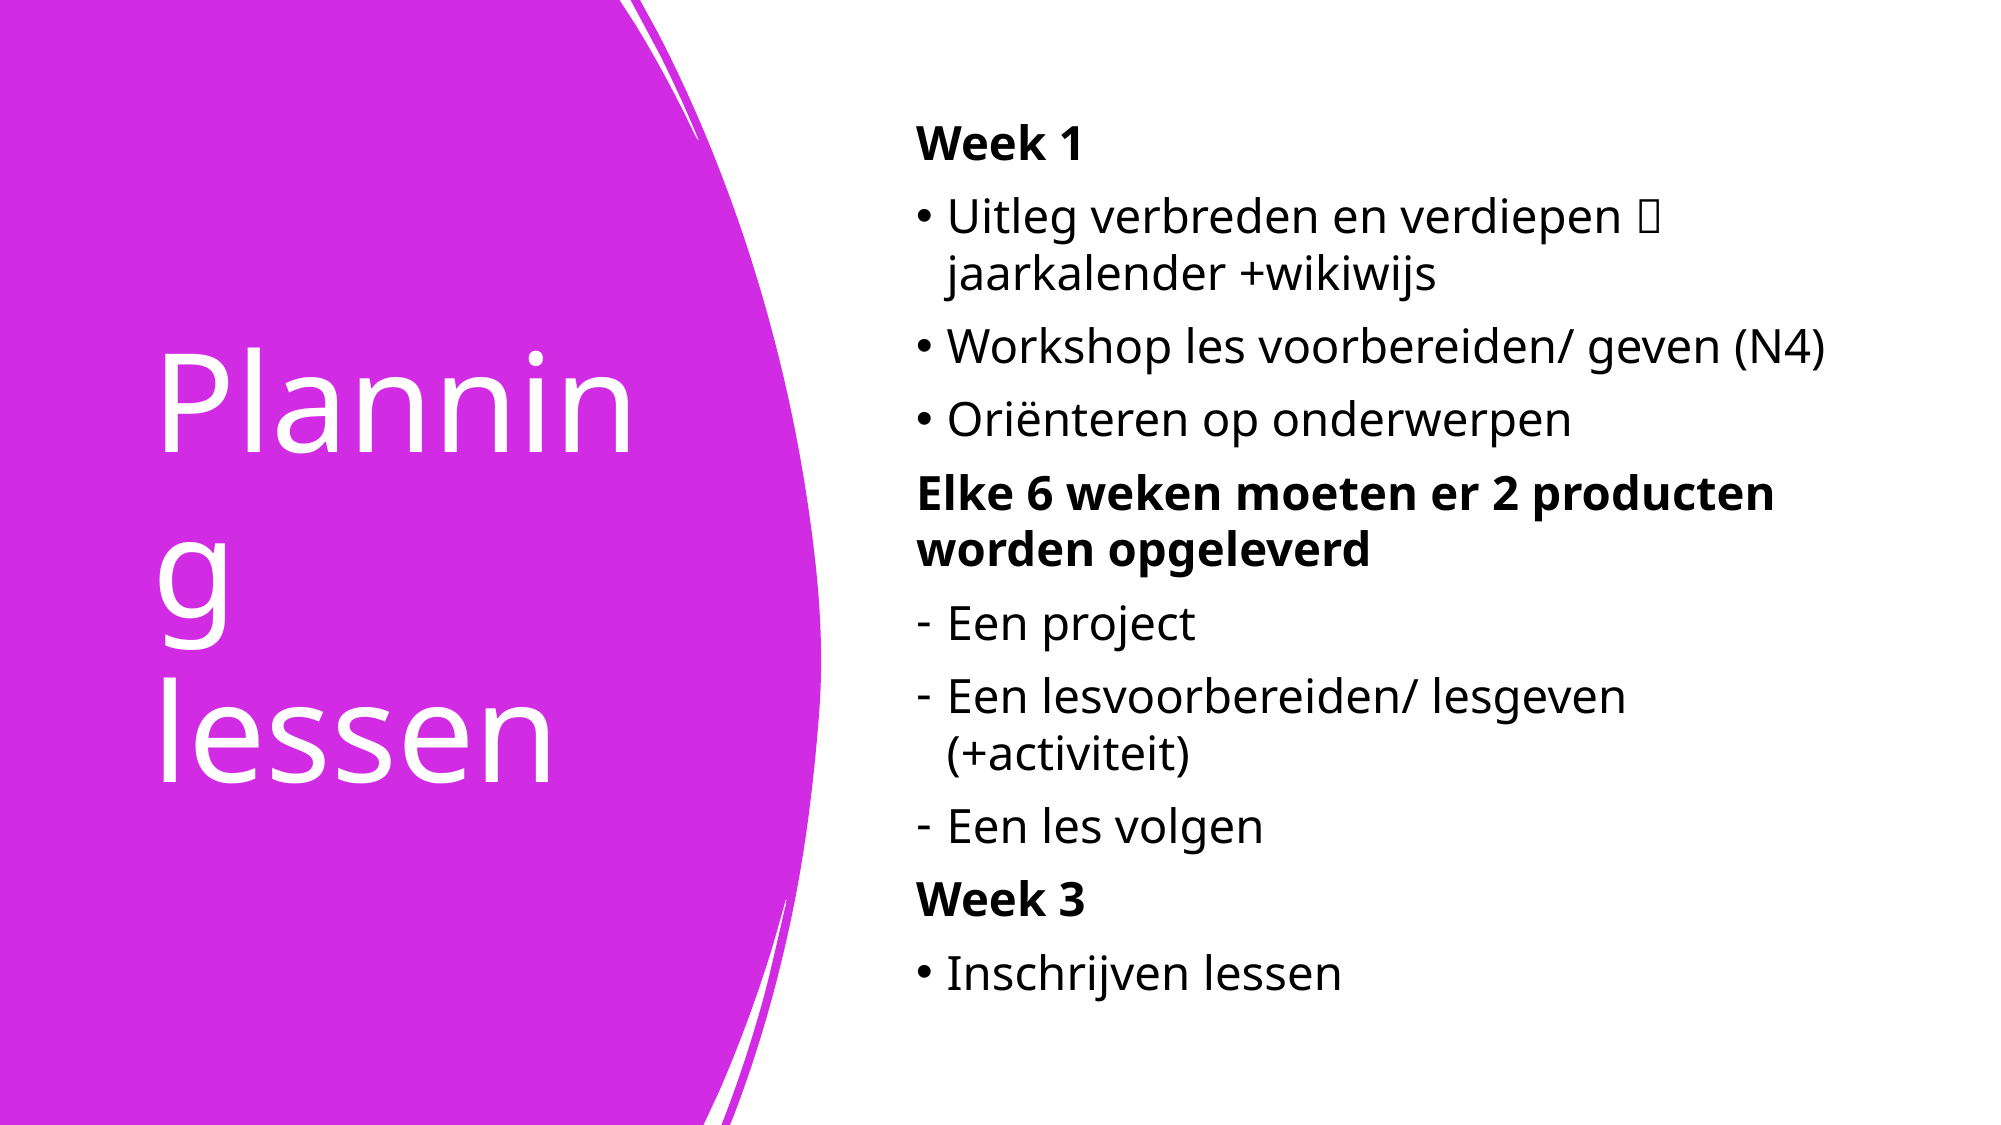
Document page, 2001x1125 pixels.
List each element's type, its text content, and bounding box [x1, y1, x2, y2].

text_box [621, 0, 692, 126]
list Week 1 Uitleg verbreden en verdiepen  jaarkalender +wikiwijs Workshop les voorbereiden/ geven (N4) Oriënteren op onderwerpen Elke 6 weken moeten er 2 producten worden opgeleverd Een project Een lesvoorbereiden/ lesgeven (+activiteit) Een les volgen Week 3 Inschrijven lessen [901, 105, 1862, 1020]
title Planning lessen [138, 105, 660, 1020]
text_box [641, 0, 2000, 1125]
text_box [0, 0, 822, 1125]
